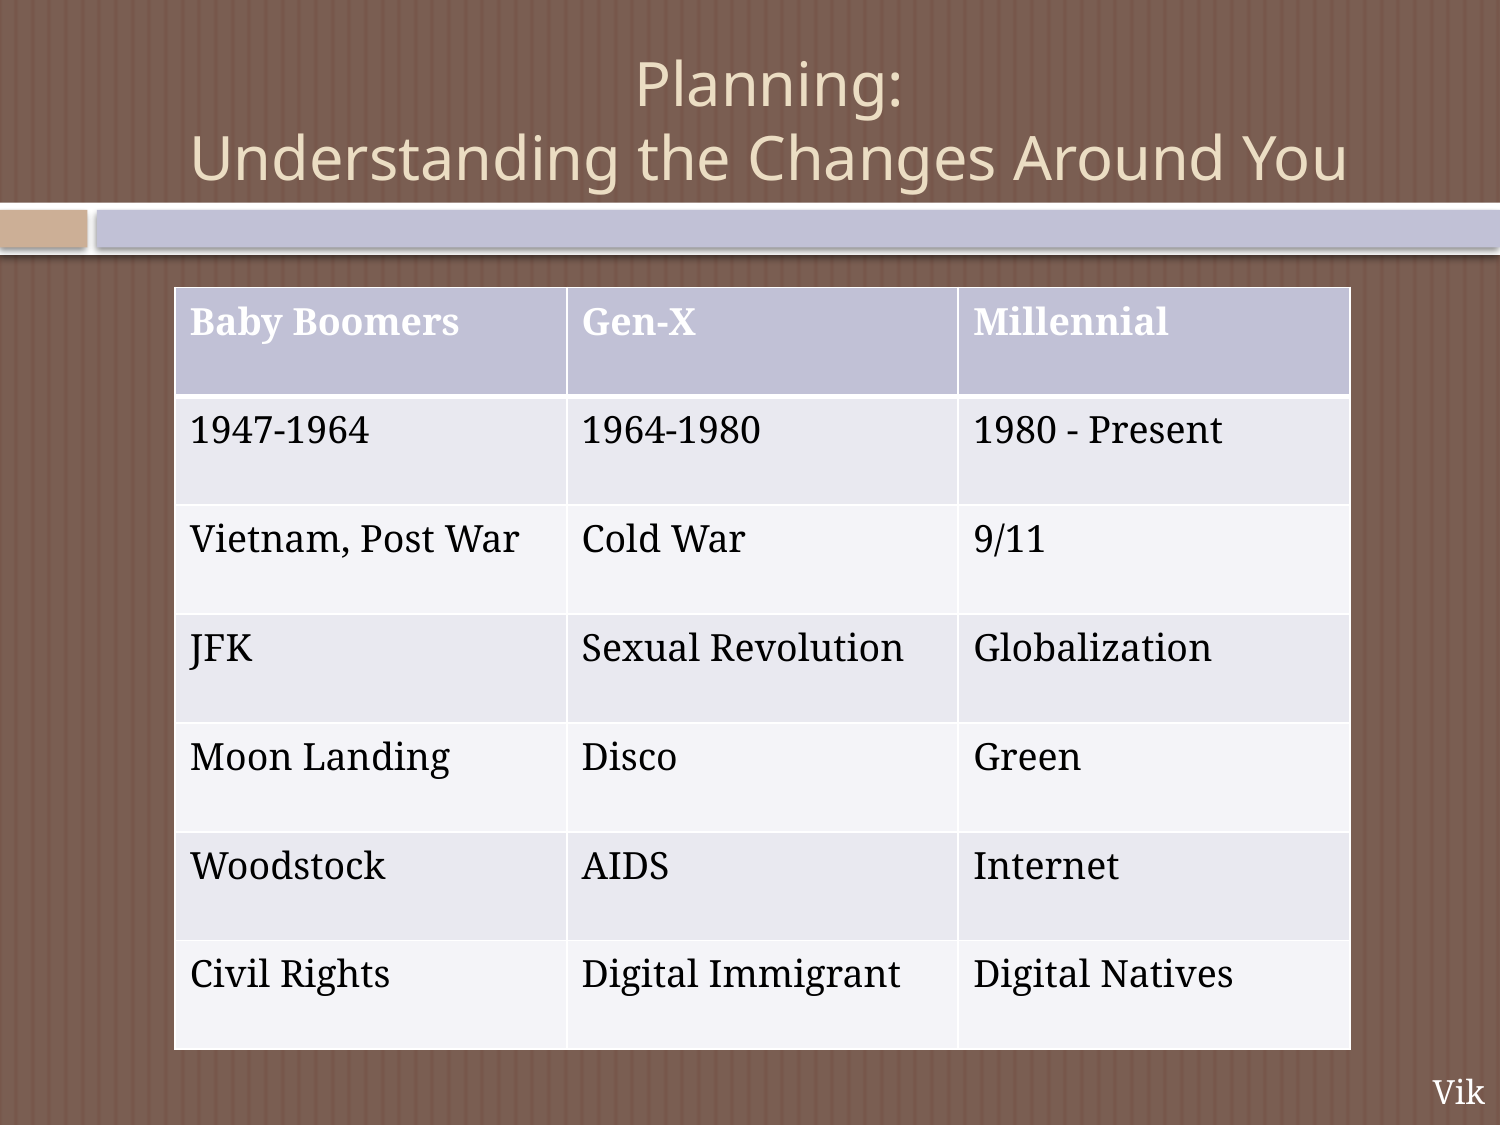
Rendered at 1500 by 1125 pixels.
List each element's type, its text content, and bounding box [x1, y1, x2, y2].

table_cell JFK [176, 615, 566, 722]
table_cell Internet [959, 833, 1349, 940]
table_header Gen-X [568, 288, 957, 394]
table_cell Digital Natives [959, 941, 1349, 1048]
table_cell Cold War [568, 506, 957, 613]
table_cell Globalization [959, 615, 1349, 722]
table_cell 9/11 [959, 506, 1349, 613]
table_cell Civil Rights [176, 941, 566, 1048]
table_cell Vietnam, Post War [176, 506, 566, 613]
title Planning: Understanding the Changes Around You [100, 37, 1439, 201]
text_box Vik [1175, 1064, 1500, 1119]
table_cell Disco [568, 724, 957, 831]
table_header Millennial [959, 288, 1349, 394]
table_cell Green [959, 724, 1349, 831]
table_cell Digital Immigrant [568, 941, 957, 1048]
table_cell Woodstock [176, 833, 566, 940]
table_cell 1947-1964 [176, 399, 566, 504]
table_cell Moon Landing [176, 724, 566, 831]
table_cell 1964-1980 [568, 399, 957, 504]
table_cell 1980 - Present [959, 399, 1349, 504]
table_header Baby Boomers [176, 288, 566, 394]
table_cell Sexual Revolution [568, 615, 957, 722]
table_cell AIDS [568, 833, 957, 940]
